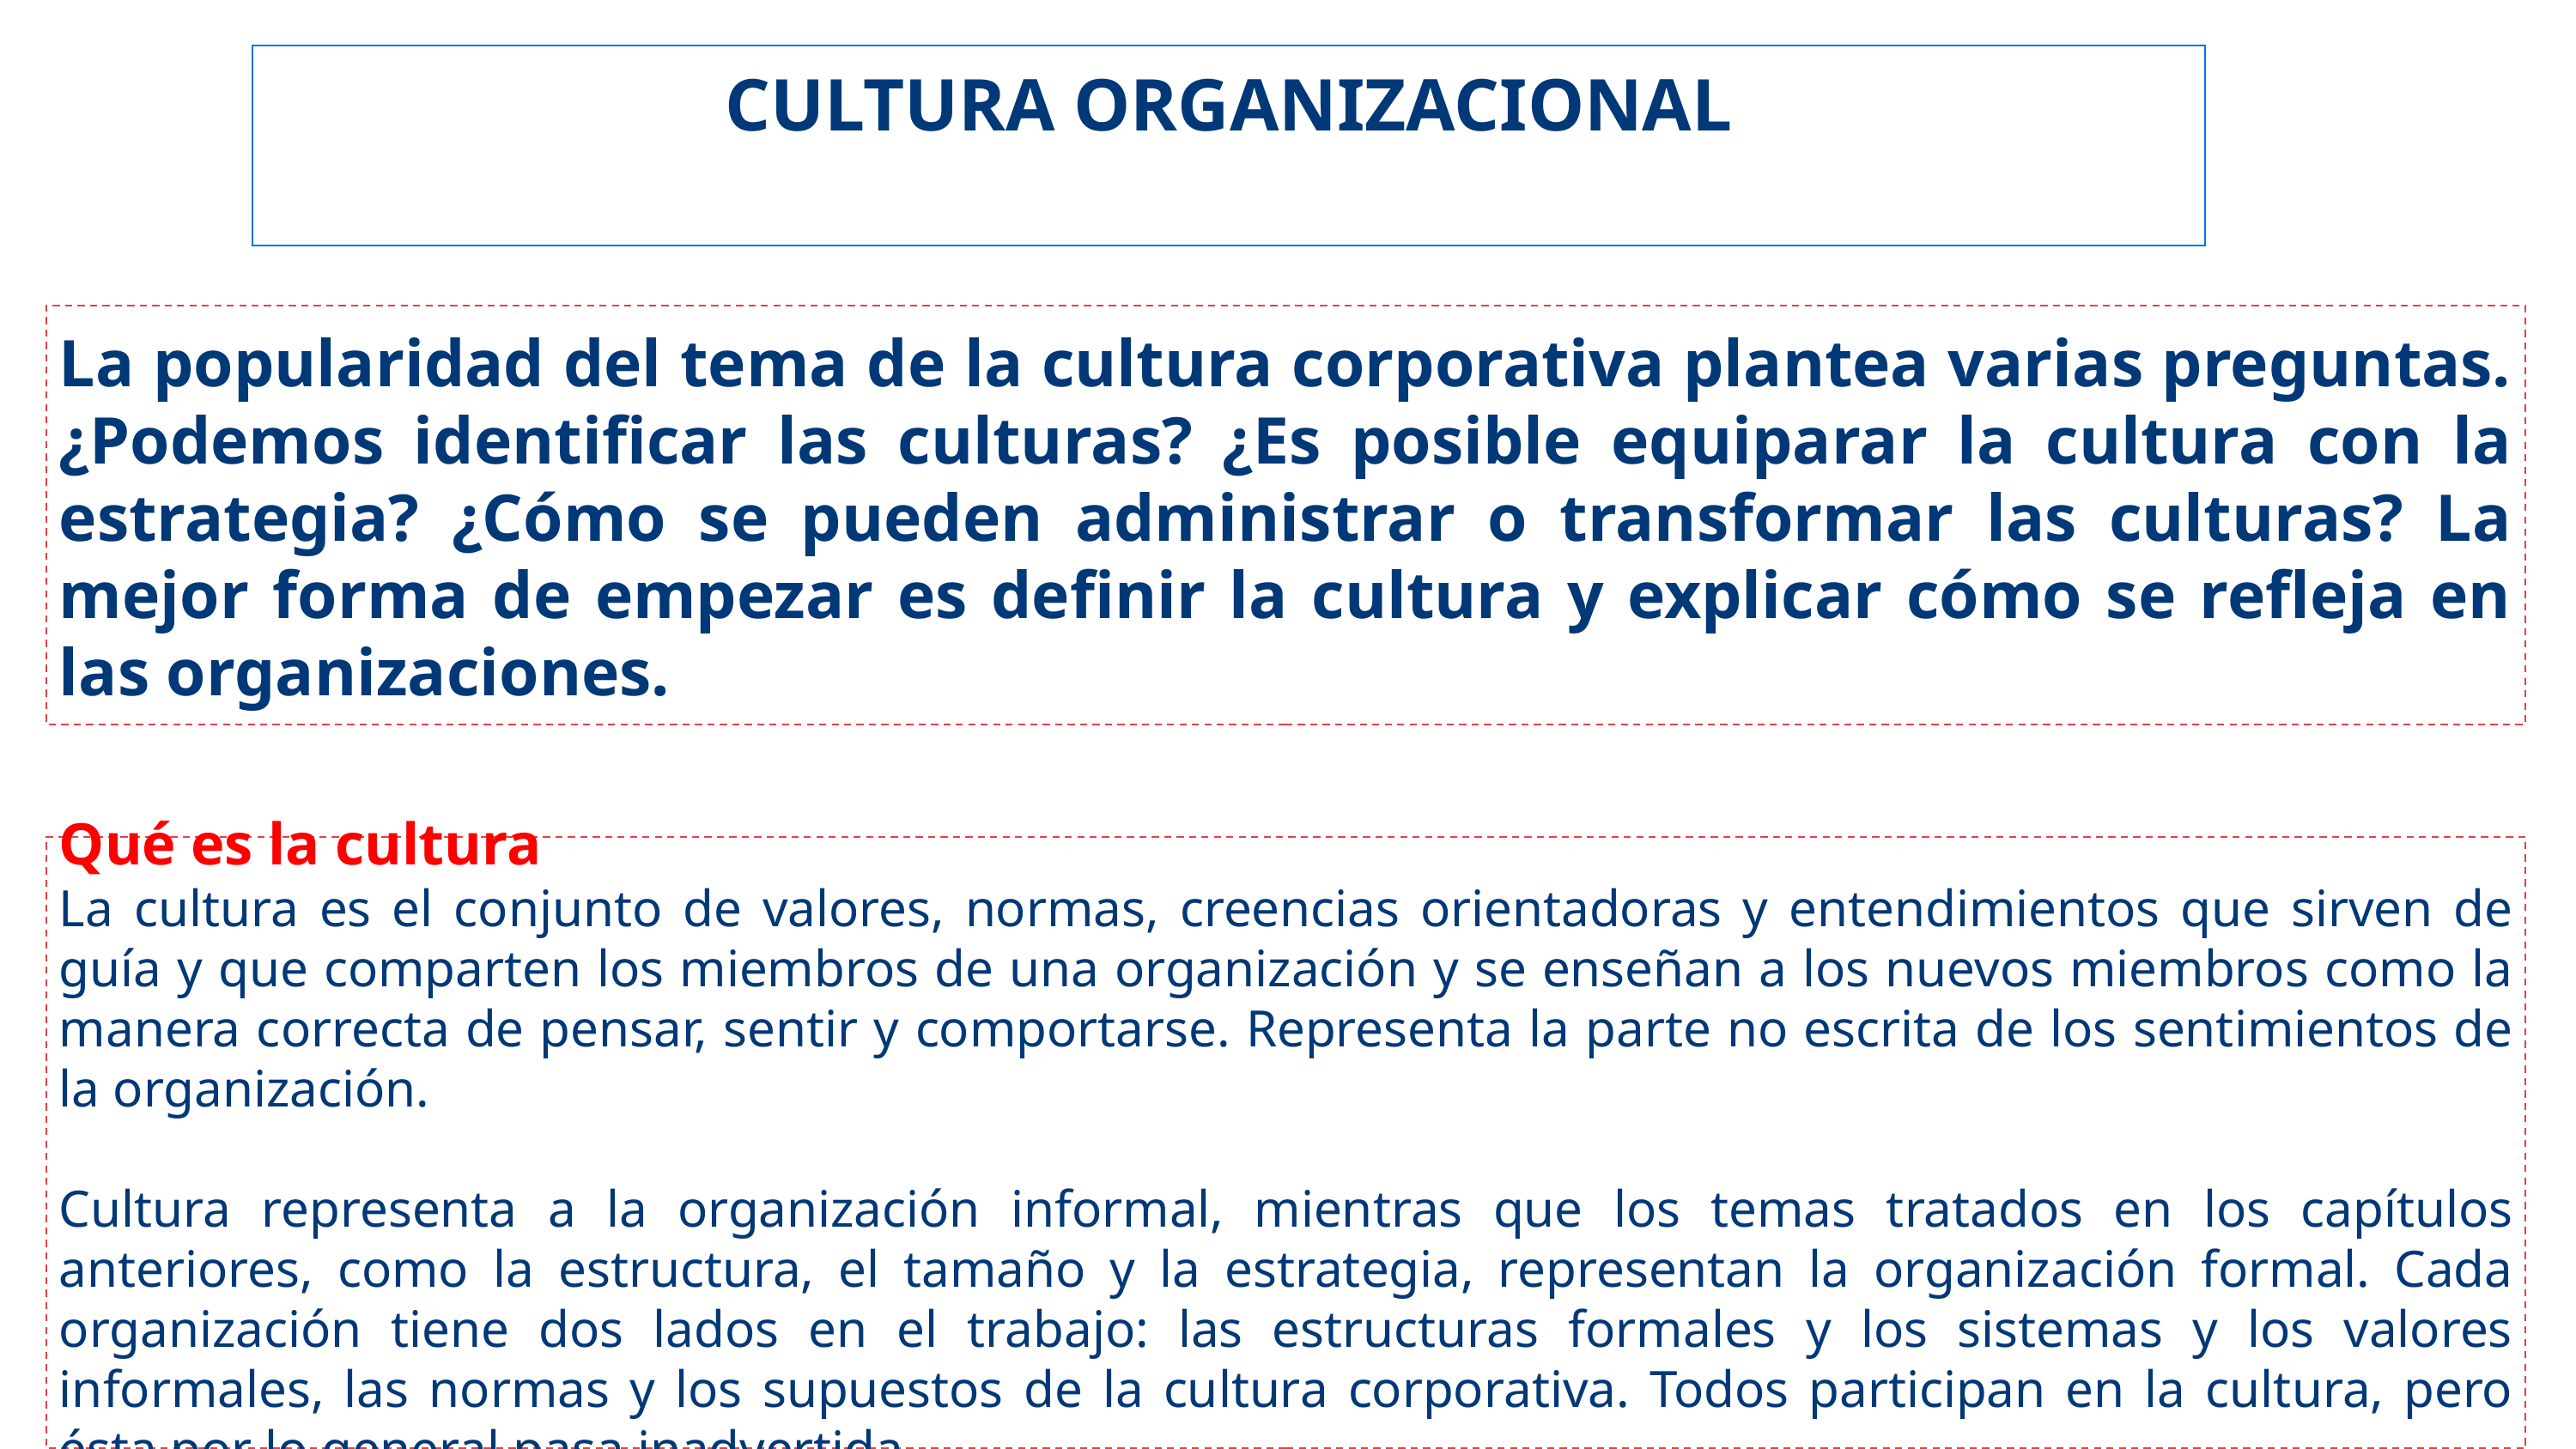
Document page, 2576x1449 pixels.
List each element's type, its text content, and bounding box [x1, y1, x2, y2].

text_box CULTURA ORGANIZACIONAL [252, 45, 2205, 246]
text_box La popularidad del tema de la cultura corporativa plantea varias preguntas. ¿Podemos identificar las culturas? ¿Es posible equiparar la cultura con la estrategia? ¿Cómo se pueden administrar o transformar las culturas? La mejor forma de empezar es definir la cultura y explicar cómo se refleja en las organizaciones. [46, 306, 2526, 724]
text_box Qué es la cultura La cultura es el conjunto de valores, normas, creencias orientadoras y entendimientos que sirven de guía y que comparten los miembros de una organización y se enseñan a los nuevos miembros como la manera correcta de pensar, sentir y comportarse. Representa la parte no escrita de los sentimientos de la organización. Cultura representa a la organización informal, mientras que los temas tratados en los capítulos anteriores, como la estructura, el tamaño y la estrategia, representan la organización formal. Cada organización tiene dos lados en el trabajo: las estructuras formales y los sistemas y los valores informales, las normas y los supuestos de la cultura corporativa. Todos participan en la cultura, pero ésta por lo general pasa inadvertida. [46, 837, 2526, 1449]
